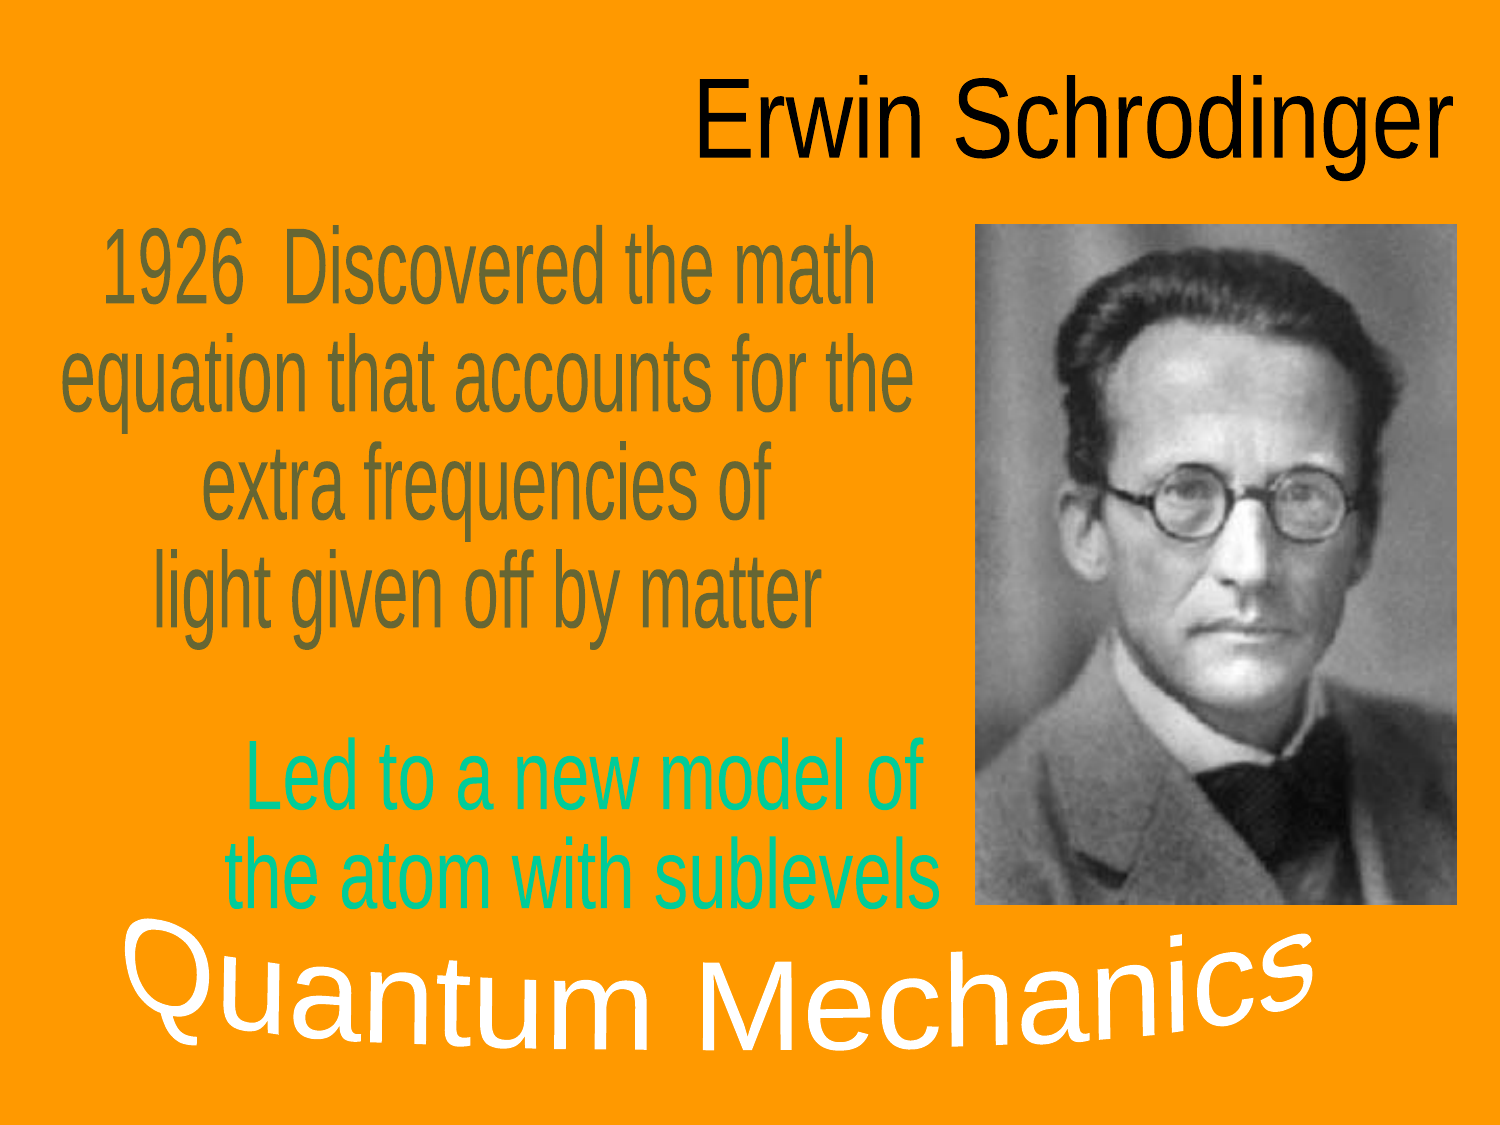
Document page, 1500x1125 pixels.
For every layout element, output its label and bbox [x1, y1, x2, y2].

list [974, 224, 1457, 905]
